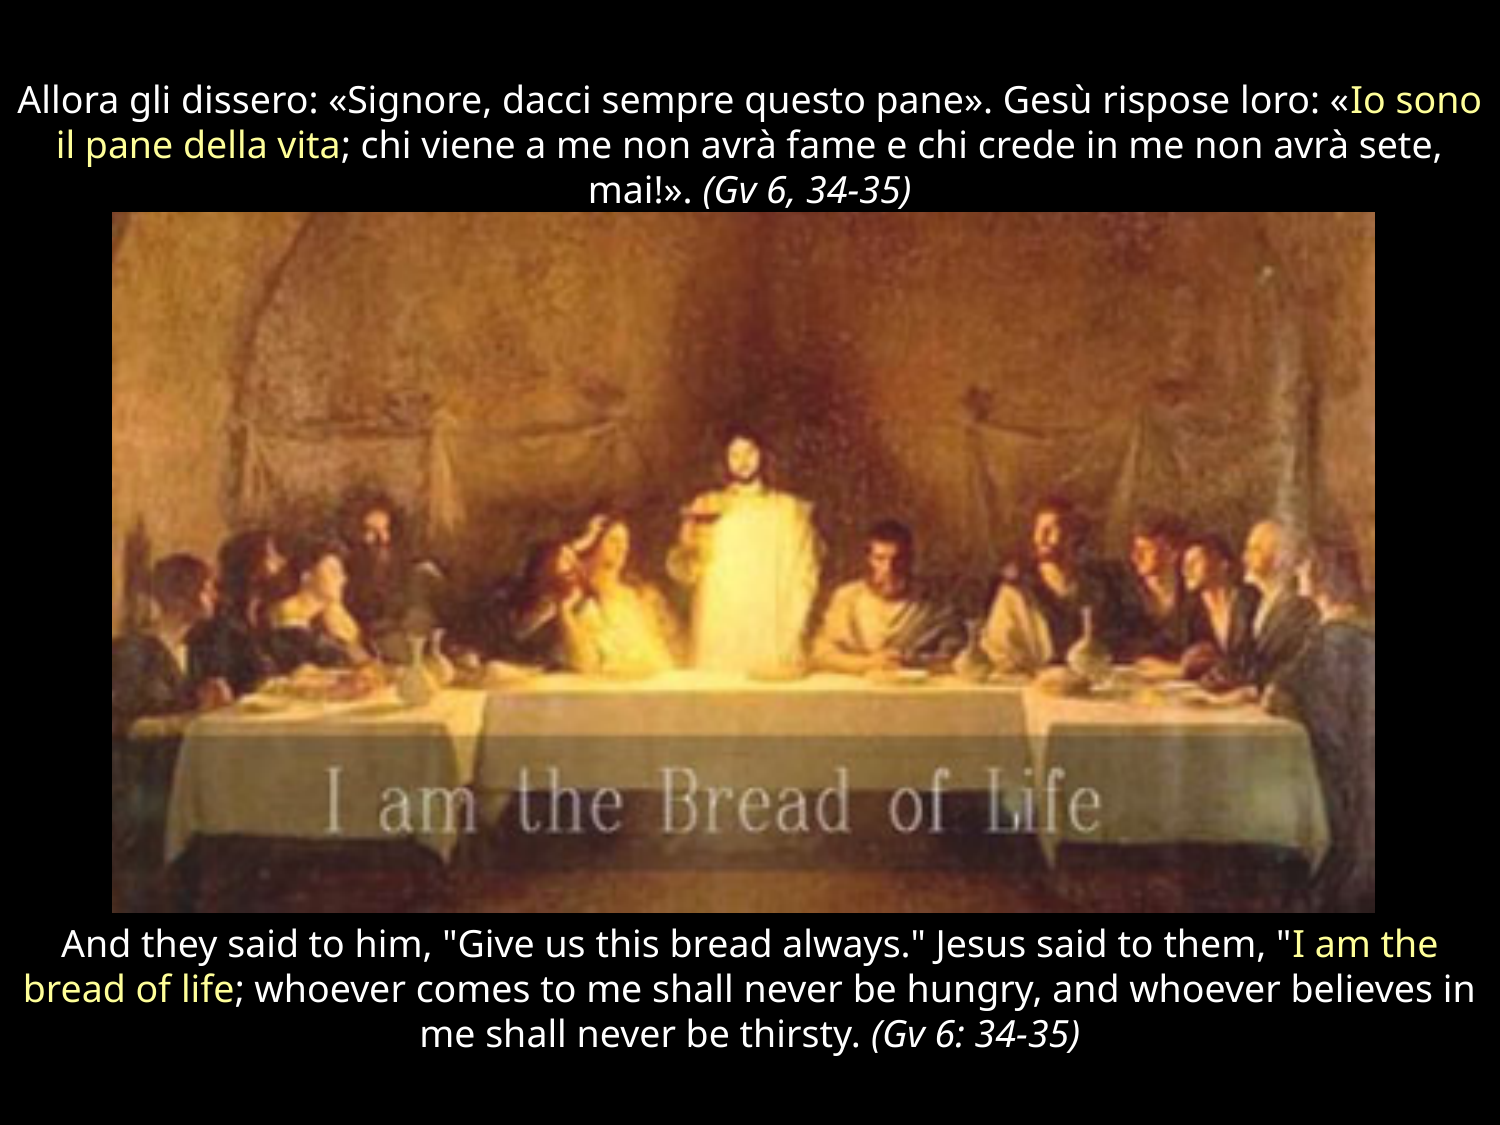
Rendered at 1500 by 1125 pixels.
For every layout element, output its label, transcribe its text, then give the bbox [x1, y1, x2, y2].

title Allora gli dissero: «Signore, dacci sempre questo pane». Gesù rispose loro: «Io sono il pane della vita; chi viene a me non avrà fame e chi crede in me non avrà sete, mai!». (Gv 6, 34-35) [0, 50, 1500, 238]
picture [112, 212, 1375, 913]
text_box And they said to him, "Give us this bread always." Jesus said to them, "I am the bread of life; whoever comes to me shall never be hungry, and whoever believes in me shall never be thirsty. (Gv 6: 34-35) [0, 912, 1500, 1063]
